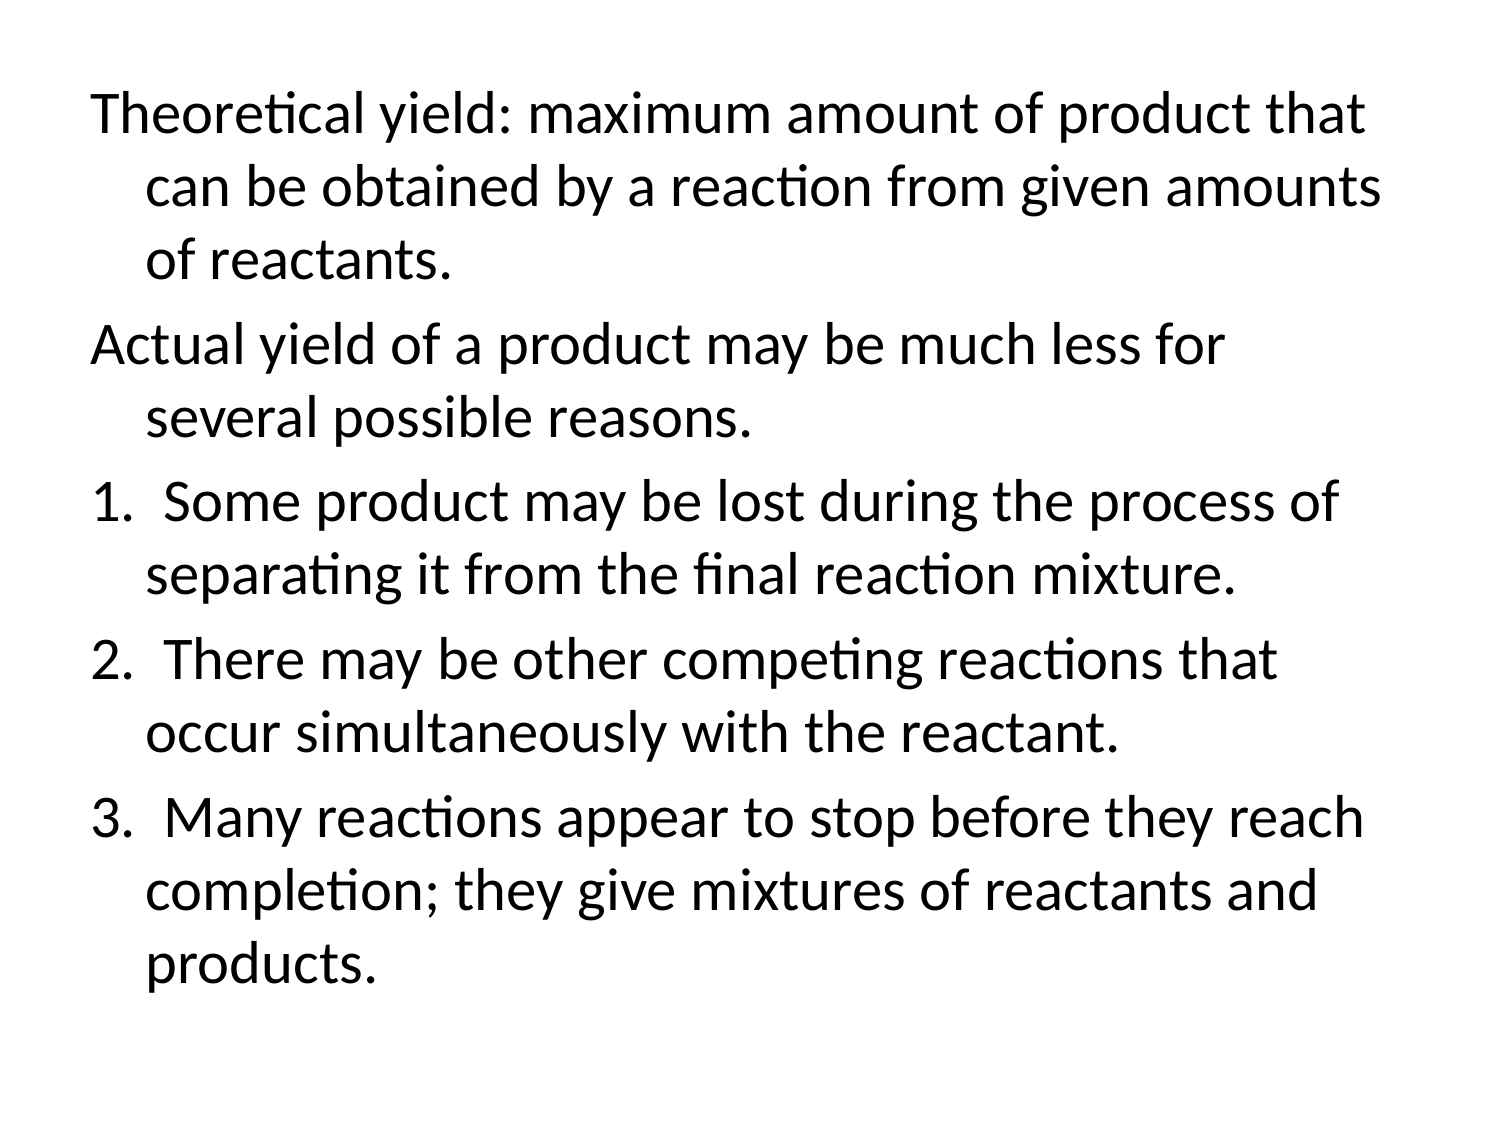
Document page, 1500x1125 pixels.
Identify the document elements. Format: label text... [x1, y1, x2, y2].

list Theoretical yield: maximum amount of product that can be obtained by a reaction from given amounts of reactants. Actual yield of a product may be much less for several possible reasons. 1. Some product may be lost during the process of separating it from the final reaction mixture. 2. There may be other competing reactions that occur simultaneously with the reactant. 3. Many reactions appear to stop before they reach completion; they give mixtures of reactants and products. [75, 65, 1425, 1005]
